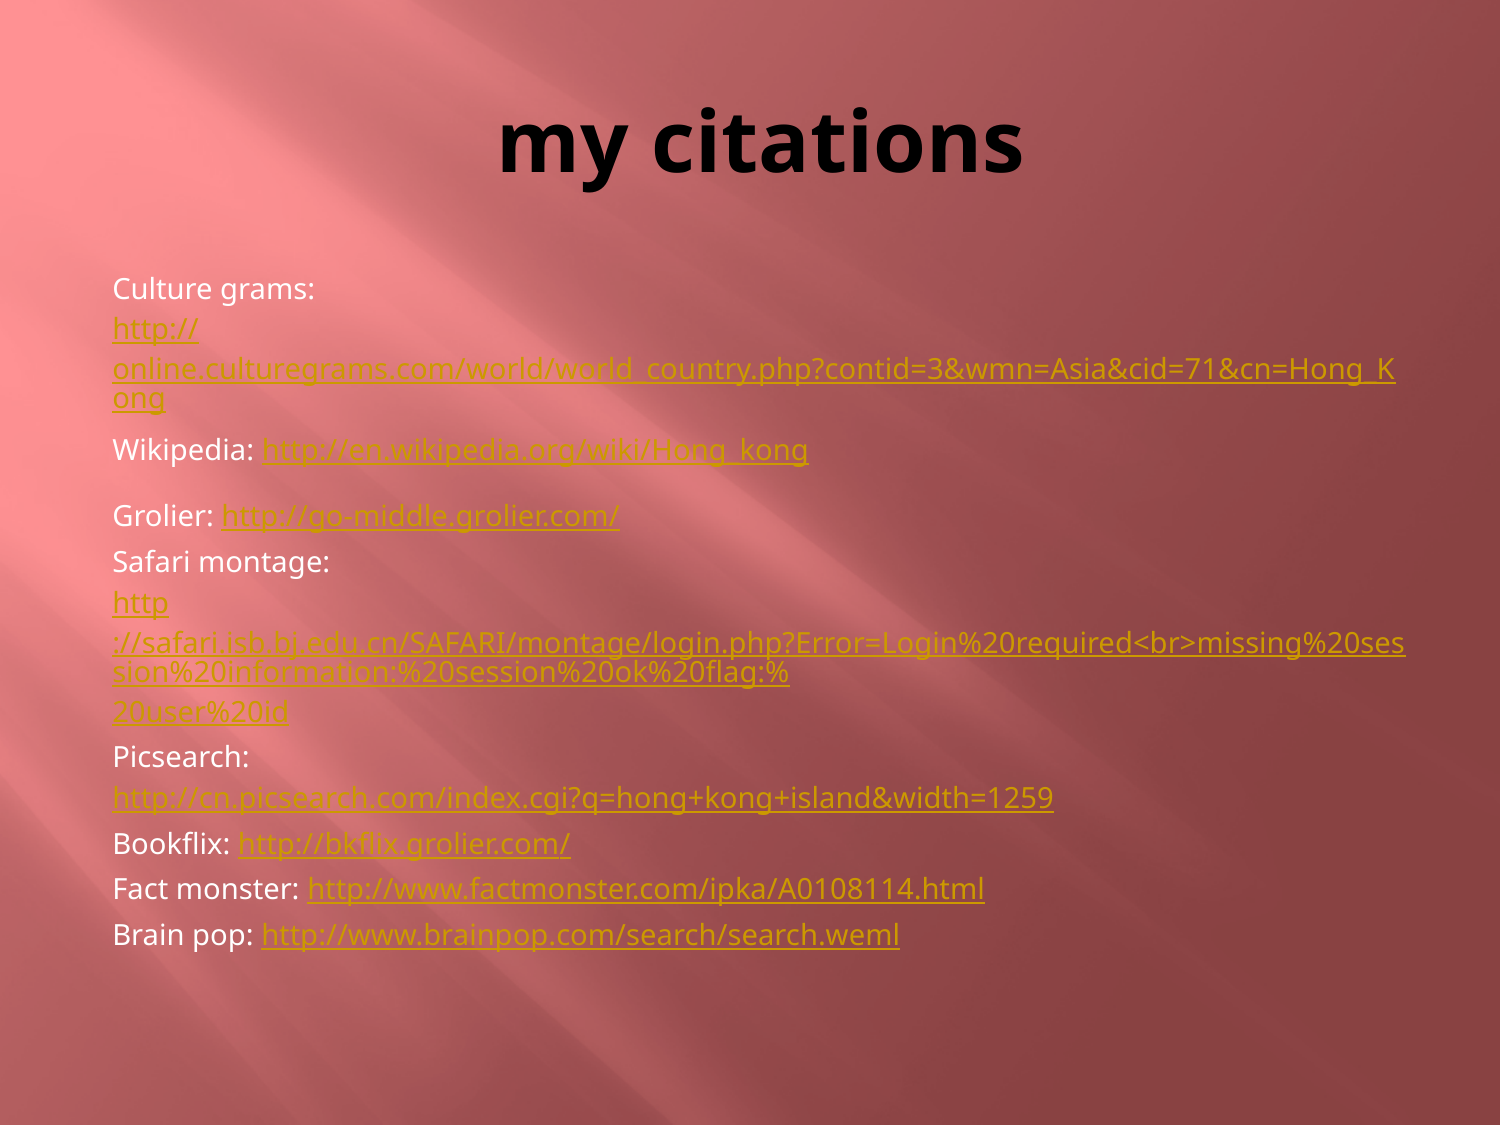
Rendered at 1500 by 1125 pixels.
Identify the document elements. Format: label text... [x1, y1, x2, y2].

list Culture grams: http://online.culturegrams.com/world/world_country.php?contid=3&wmn=Asia&cid=71&cn=Hong_Kong Wikipedia: http://en.wikipedia.org/wiki/Hong_kong Grolier: http://go-middle.grolier.com/ Safari montage: http://safari.isb.bj.edu.cn/SAFARI/montage/login.php?Error=Login%20required<br>missing%20session%20information:%20session%20ok%20flag:%20user%20id Picsearch: http://cn.picsearch.com/index.cgi?q=hong+kong+island&width=1259 Bookflix: http://bkflix.grolier.com/ Fact monster: http://www.factmonster.com/ipka/A0108114.html Brain pop: http://www.brainpop.com/search/search.weml [75, 262, 1425, 1075]
title my citations [75, 45, 1425, 233]
